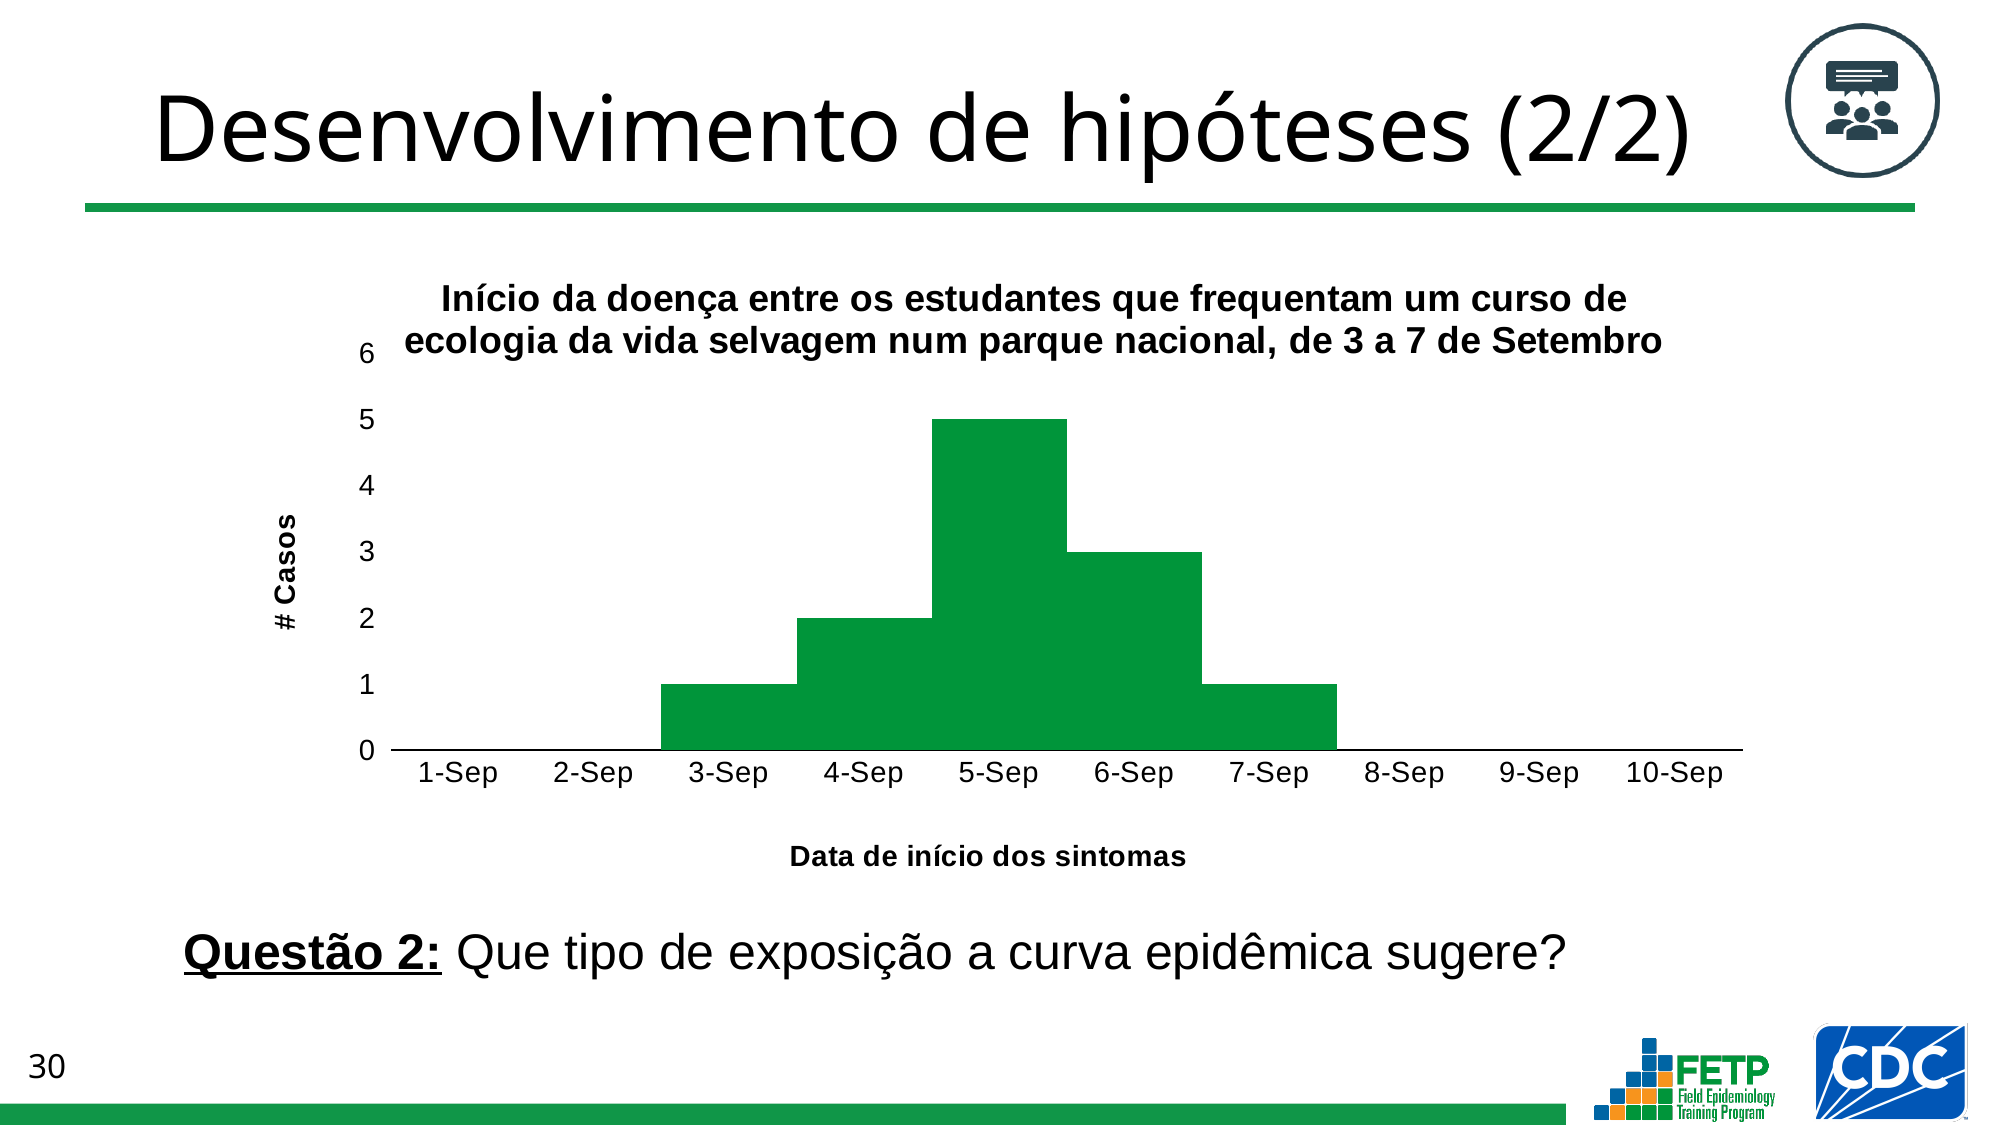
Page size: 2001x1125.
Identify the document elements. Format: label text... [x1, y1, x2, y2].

picture [1594, 1038, 1775, 1122]
chart [216, 220, 1824, 884]
title Desenvolvimento de hipóteses (2/2) [137, 75, 1738, 207]
picture [1785, 23, 1940, 178]
picture [1813, 1023, 1968, 1122]
text_box Questão 2: Que tipo de exposição a curva epidêmica sugere? [169, 902, 1871, 987]
